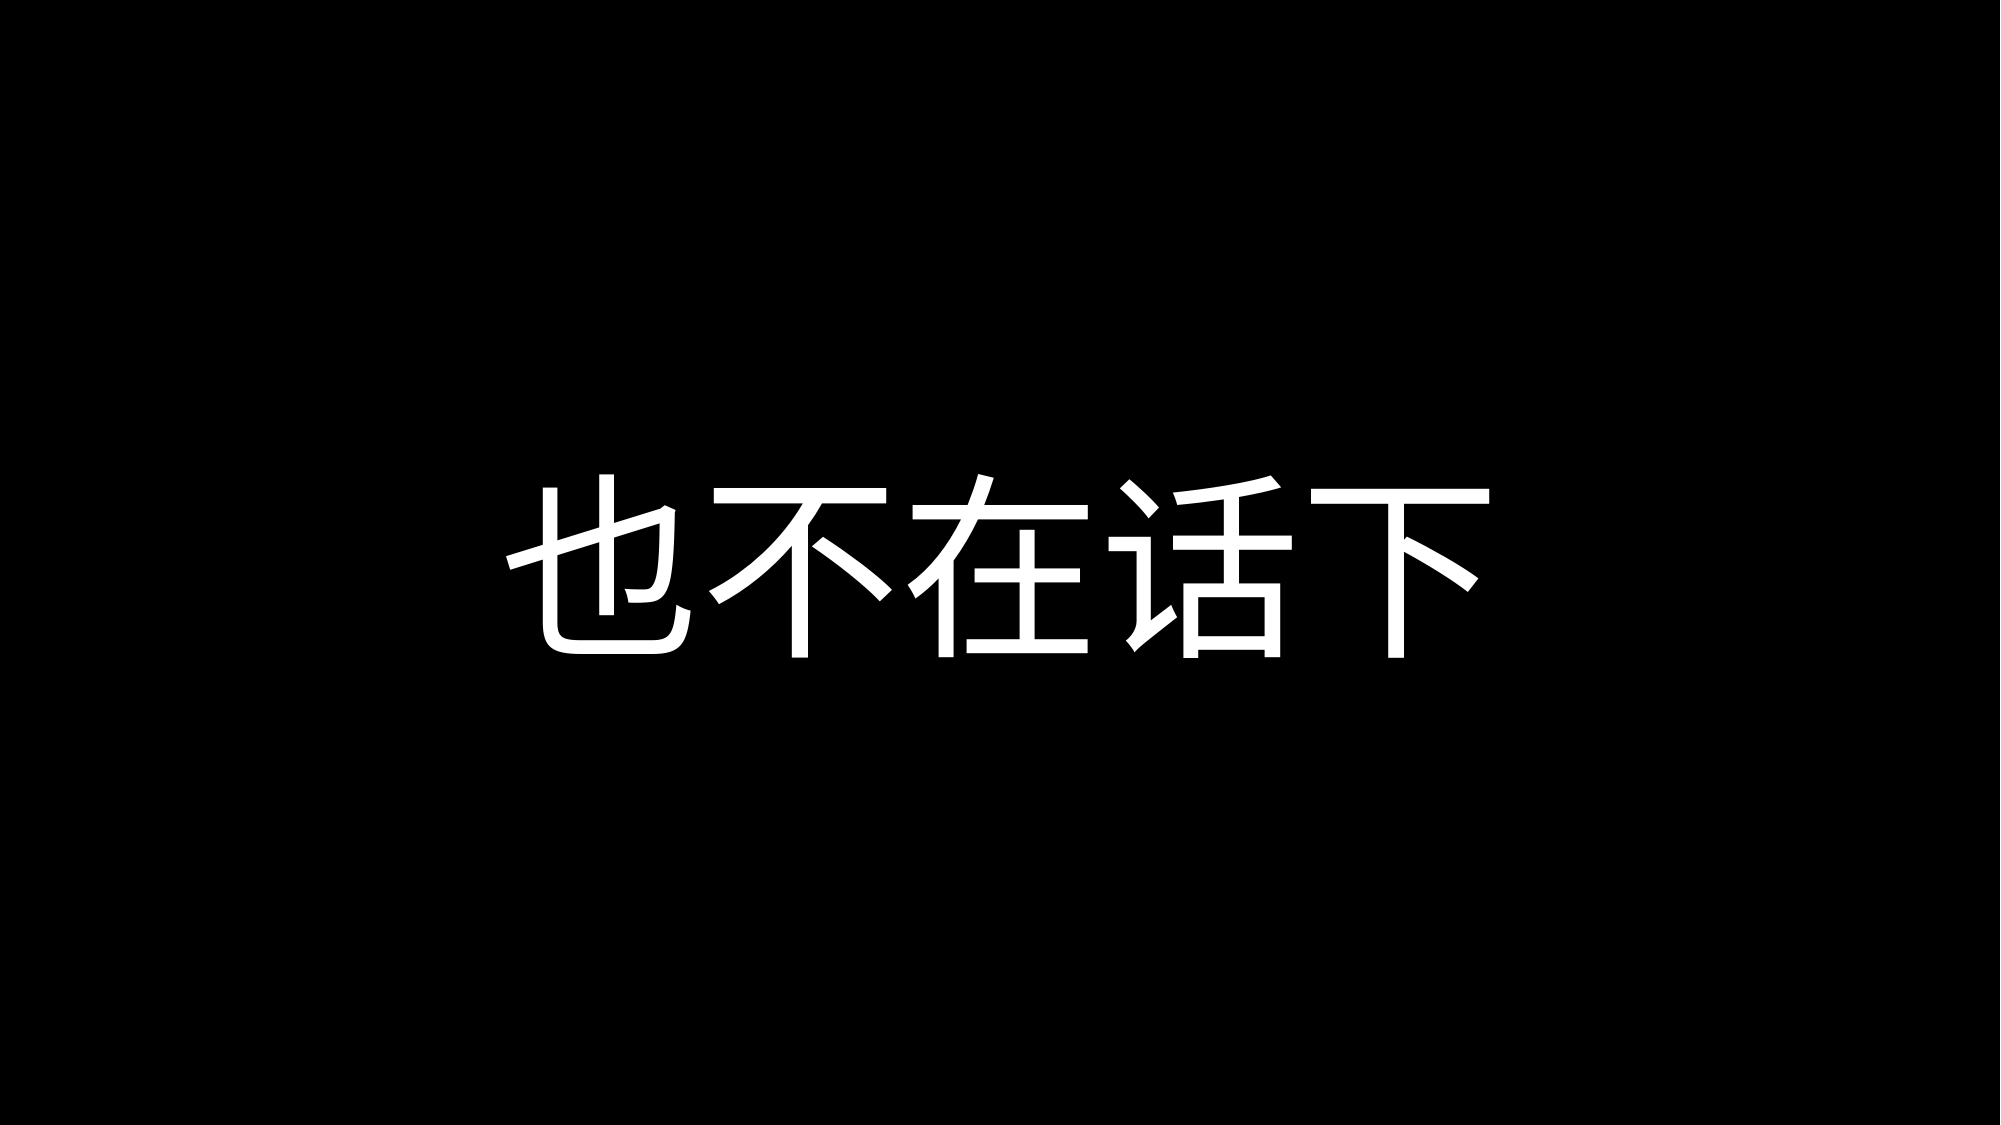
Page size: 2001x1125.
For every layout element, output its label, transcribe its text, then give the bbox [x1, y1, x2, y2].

text_box 也不在话下 [381, 481, 1619, 644]
